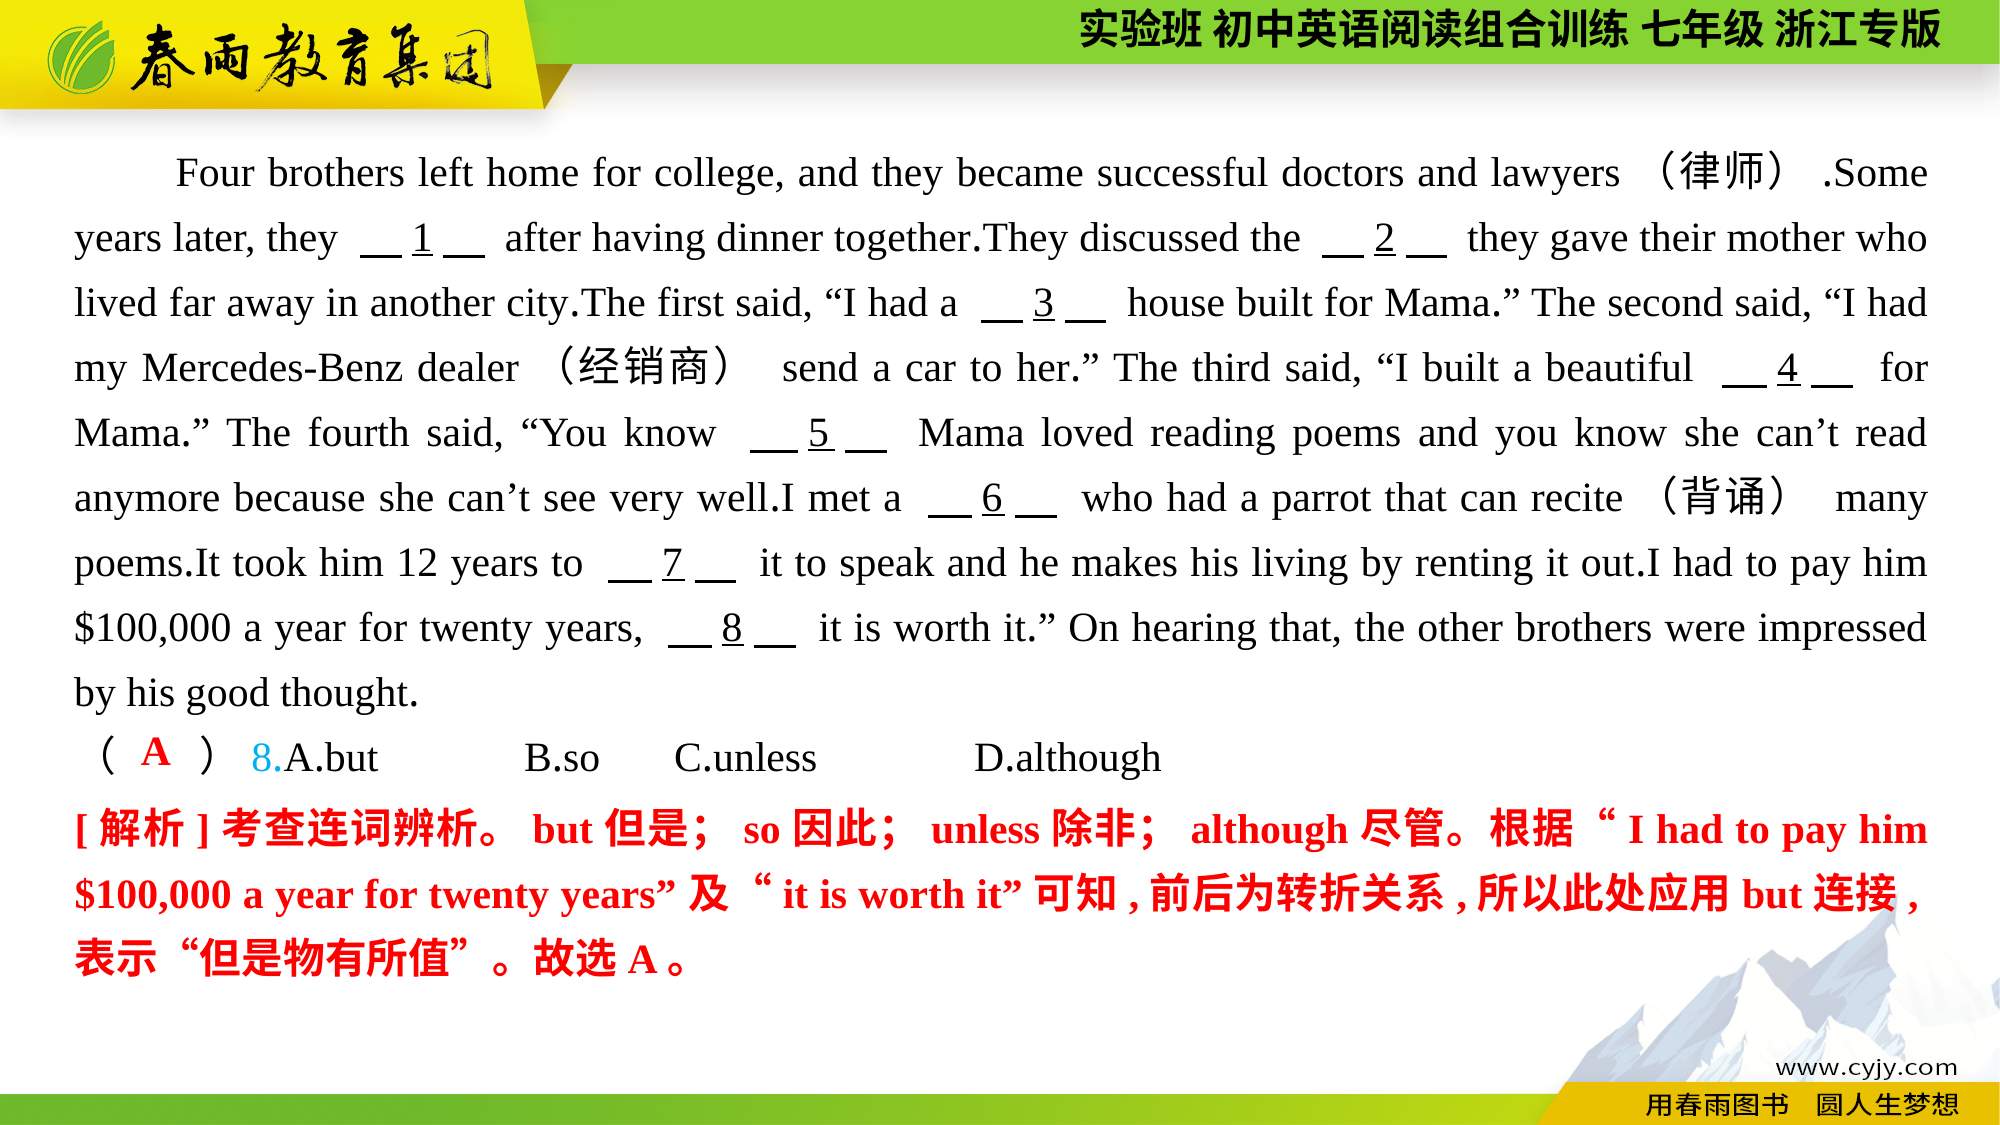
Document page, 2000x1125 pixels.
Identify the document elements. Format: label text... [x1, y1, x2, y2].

list Four brothers left home for college, and they became successful doctors and lawyers（律师）.Some years later, they 1 after having dinner together.They discussed the 2 they gave their mother who lived far away in another city.The first said, “I had a 3 house built for Mama.” The second said, “I had my Mercedes-Benz dealer（经销商） send a car to her.” The third said, “I built a beautiful 4 for Mama.” The fourth said, “You know 5 Mama loved reading poems and you know she can’t read anymore because she can’t see very well.I met a 6 who had a parrot that can recite（背诵） many poems.It took him 12 years to 7 it to speak and he makes his living by renting it out.I had to pay him $100,000 a year for twenty years, 8 it is worth it.” On hearing that, the other brothers were impressed by his good thought. （ ）8.A.but B.so C.unless D.although [59, 122, 1944, 779]
picture [0, 0, 2000, 1125]
text_box [解析]考查连词辨析。but但是；so因此；unless除非；although尽管。根据“I had to pay him $100,000 a year for twenty years”及“it is worth it”可知,前后为转折关系,所以此处应用but连接,表示“但是物有所值”。故选A。 [59, 779, 1944, 990]
text_box A [126, 716, 186, 779]
